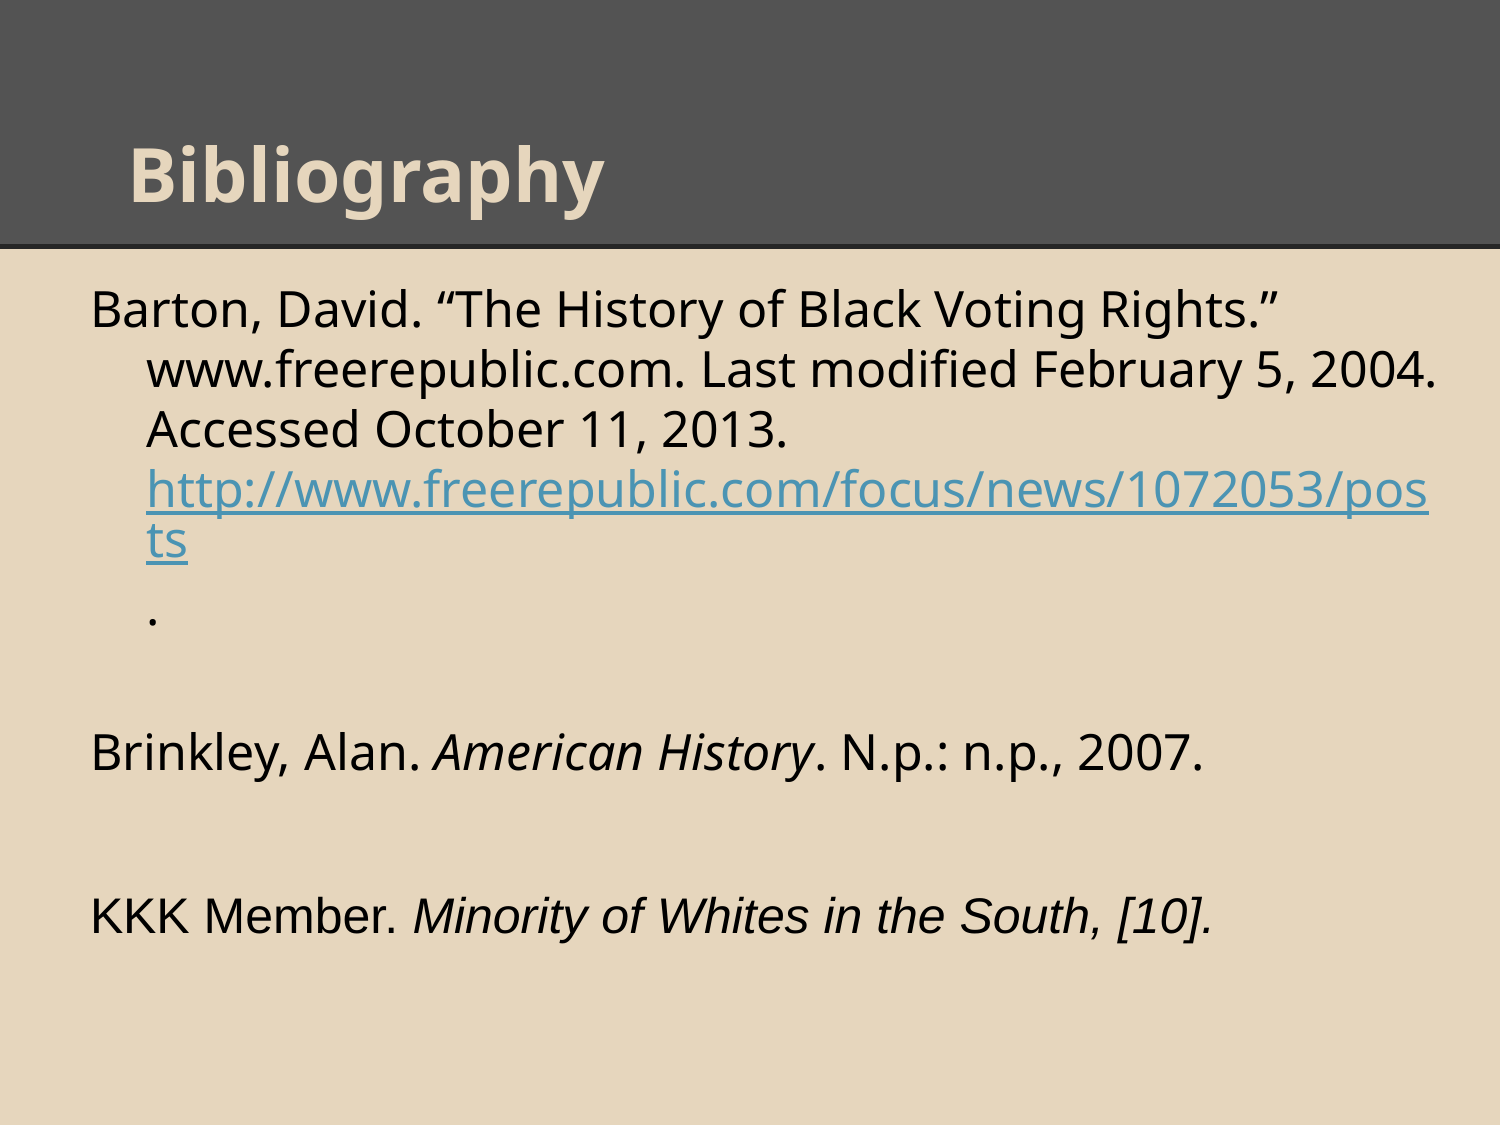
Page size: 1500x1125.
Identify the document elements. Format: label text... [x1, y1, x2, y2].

list Barton, David. “The History of Black Voting Rights.” www.freerepublic.com. Last modified February 5, 2004. Accessed October 11, 2013. http://www.freerepublic.com/focus/news/1072053/posts. Brinkley, Alan. American History. N.p.: n.p., 2007. KKK Member. Minority of Whites in the South, [10]. [75, 262, 1456, 1078]
title Bibliography [75, 45, 1425, 233]
